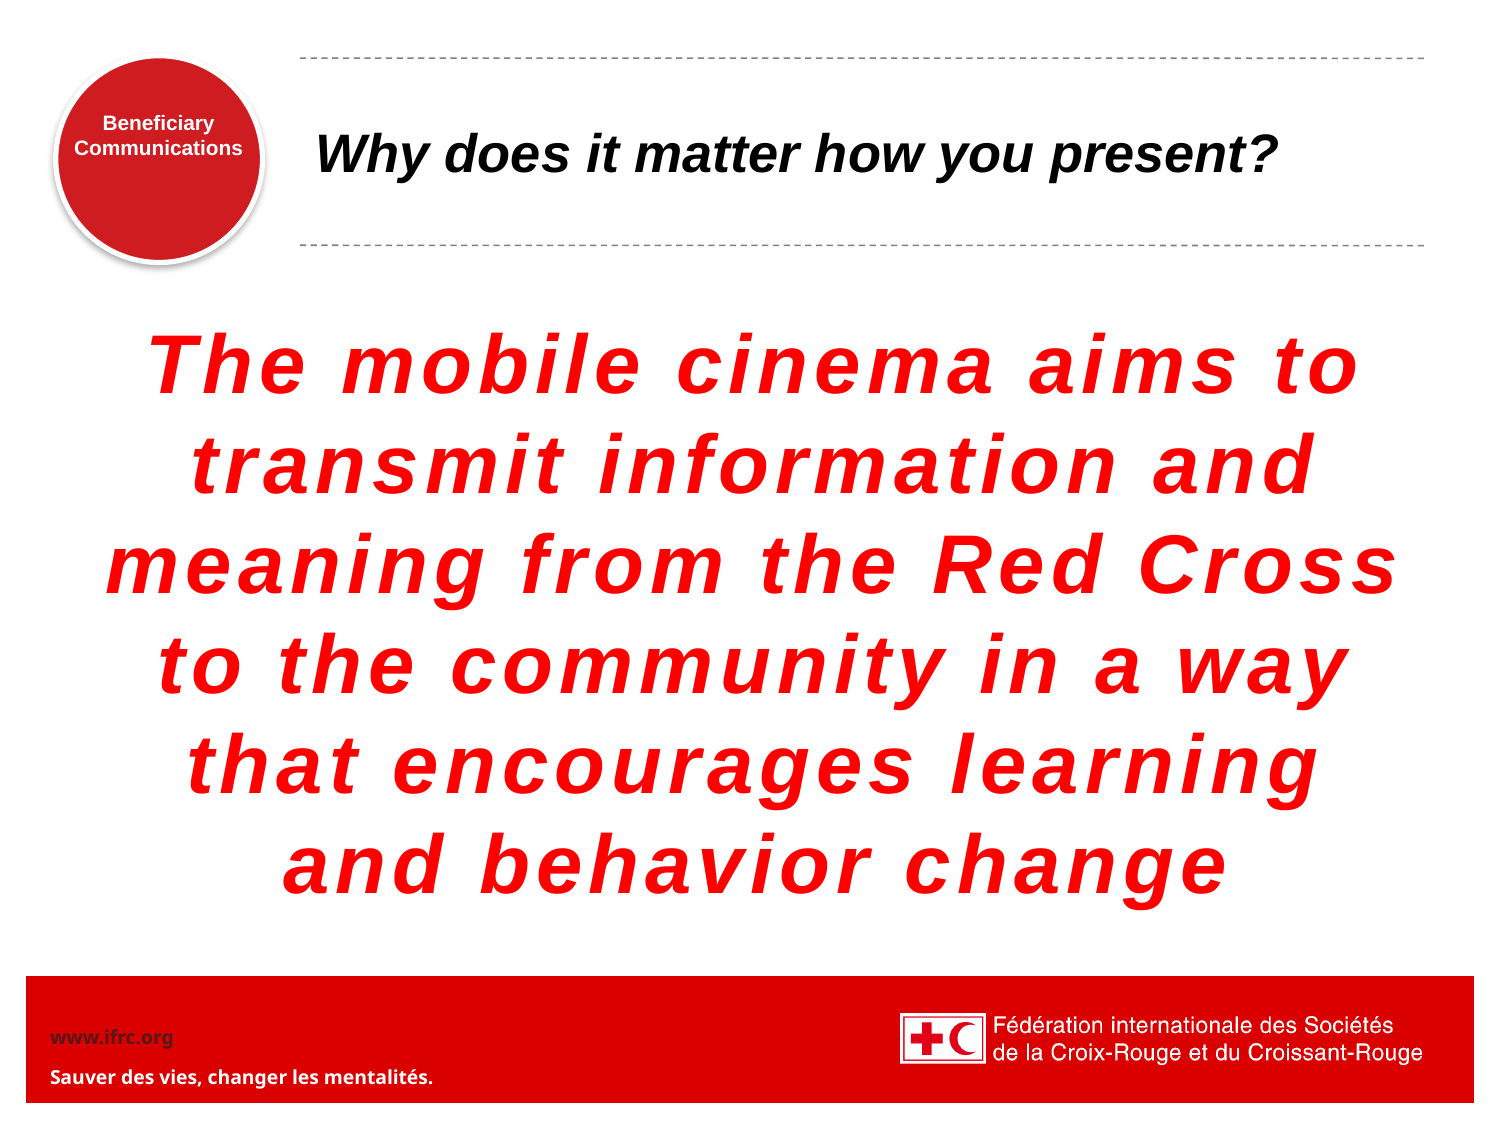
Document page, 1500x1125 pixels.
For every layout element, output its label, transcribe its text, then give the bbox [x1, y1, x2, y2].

list [300, 266, 1474, 981]
picture [900, 1013, 1422, 1065]
title Why does it matter how you present? [299, 57, 1426, 246]
text_box The mobile cinema aims to transmit information and meaning from the Red Cross to the community in a way that encourages learning and behavior change [76, 302, 1436, 918]
